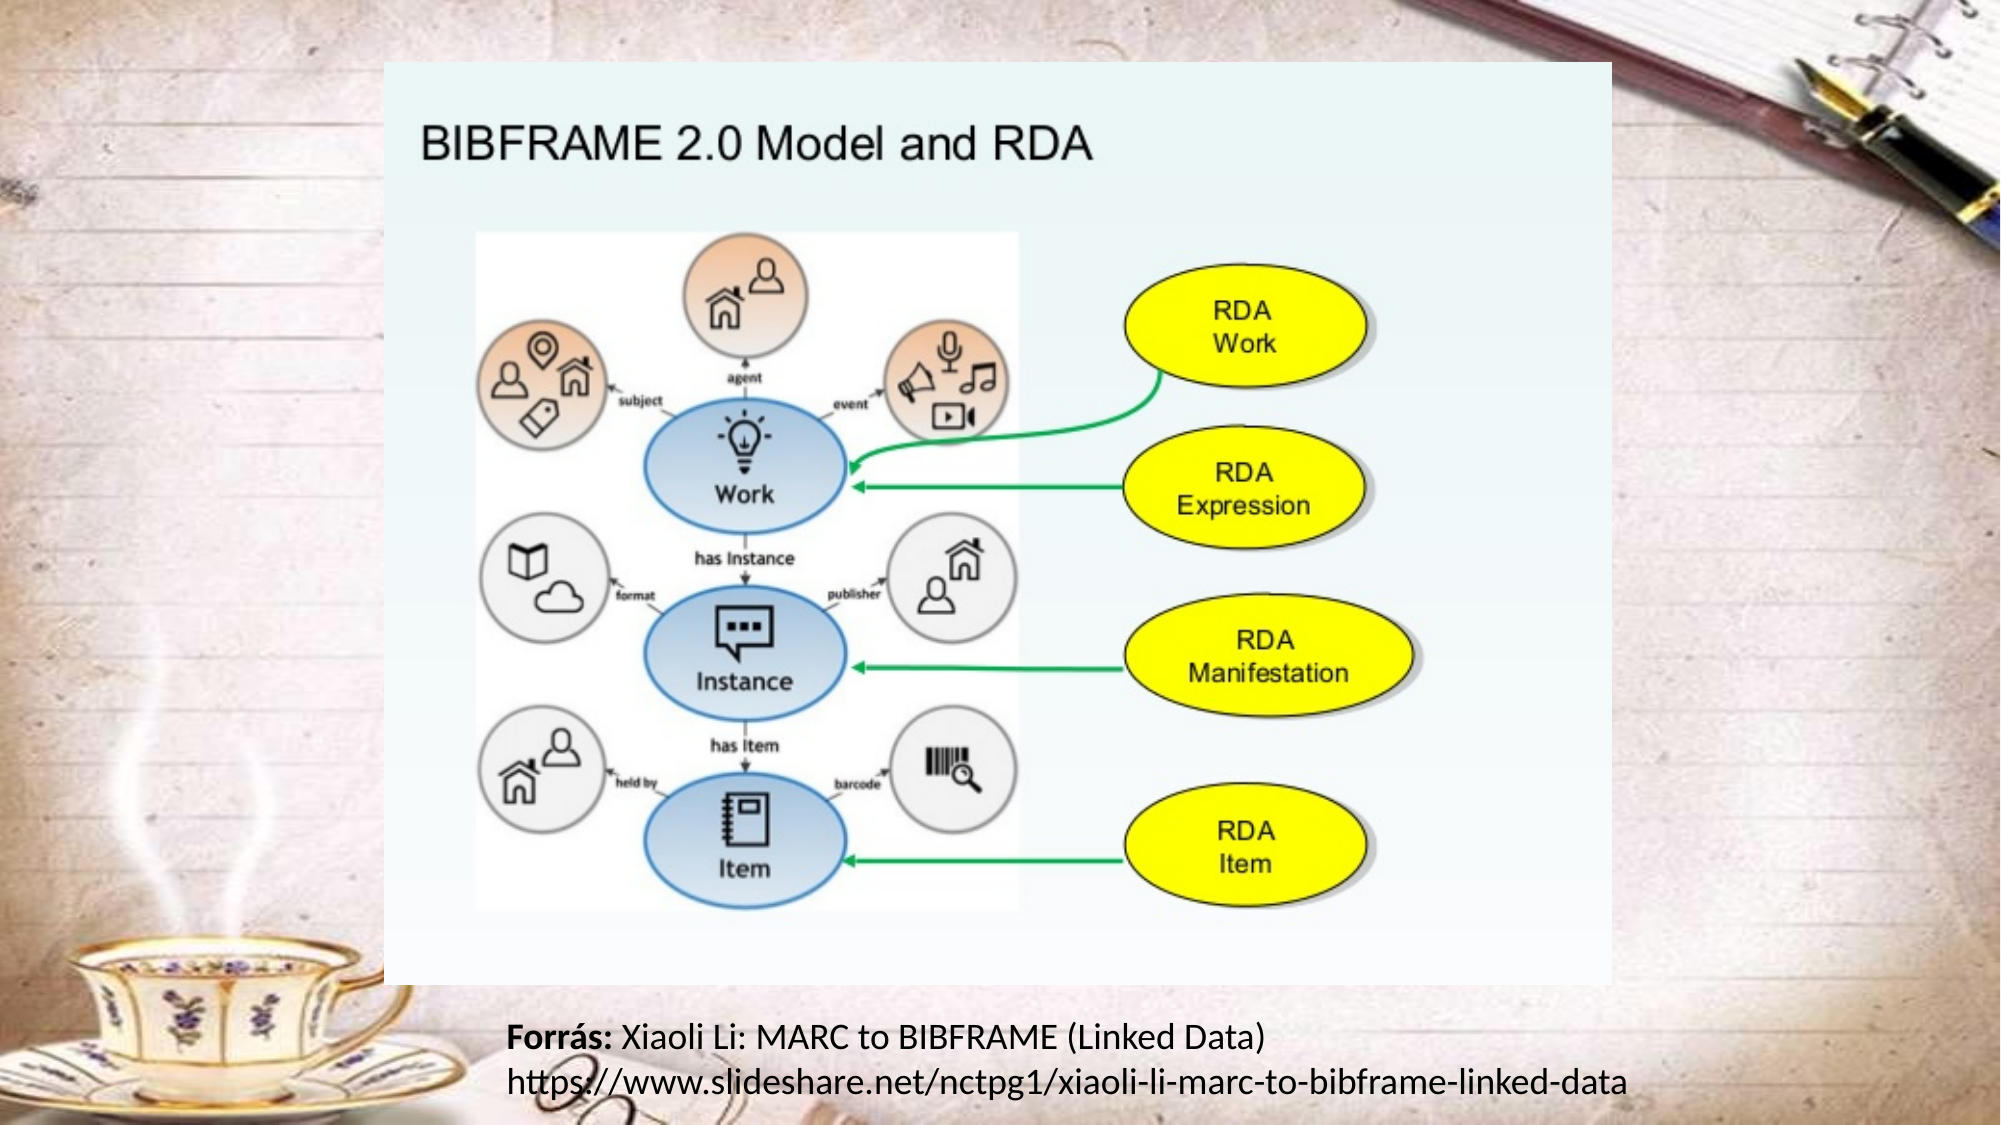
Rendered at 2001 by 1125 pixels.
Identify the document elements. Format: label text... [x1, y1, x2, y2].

picture [0, 0, 2001, 1125]
text_box Forrás: Xiaoli Li: MARC to BIBFRAME (Linked Data) https://www.slideshare.net/nctpg1/xiaoli-li-marc-to-bibframe-linked-data [491, 1005, 1931, 1110]
